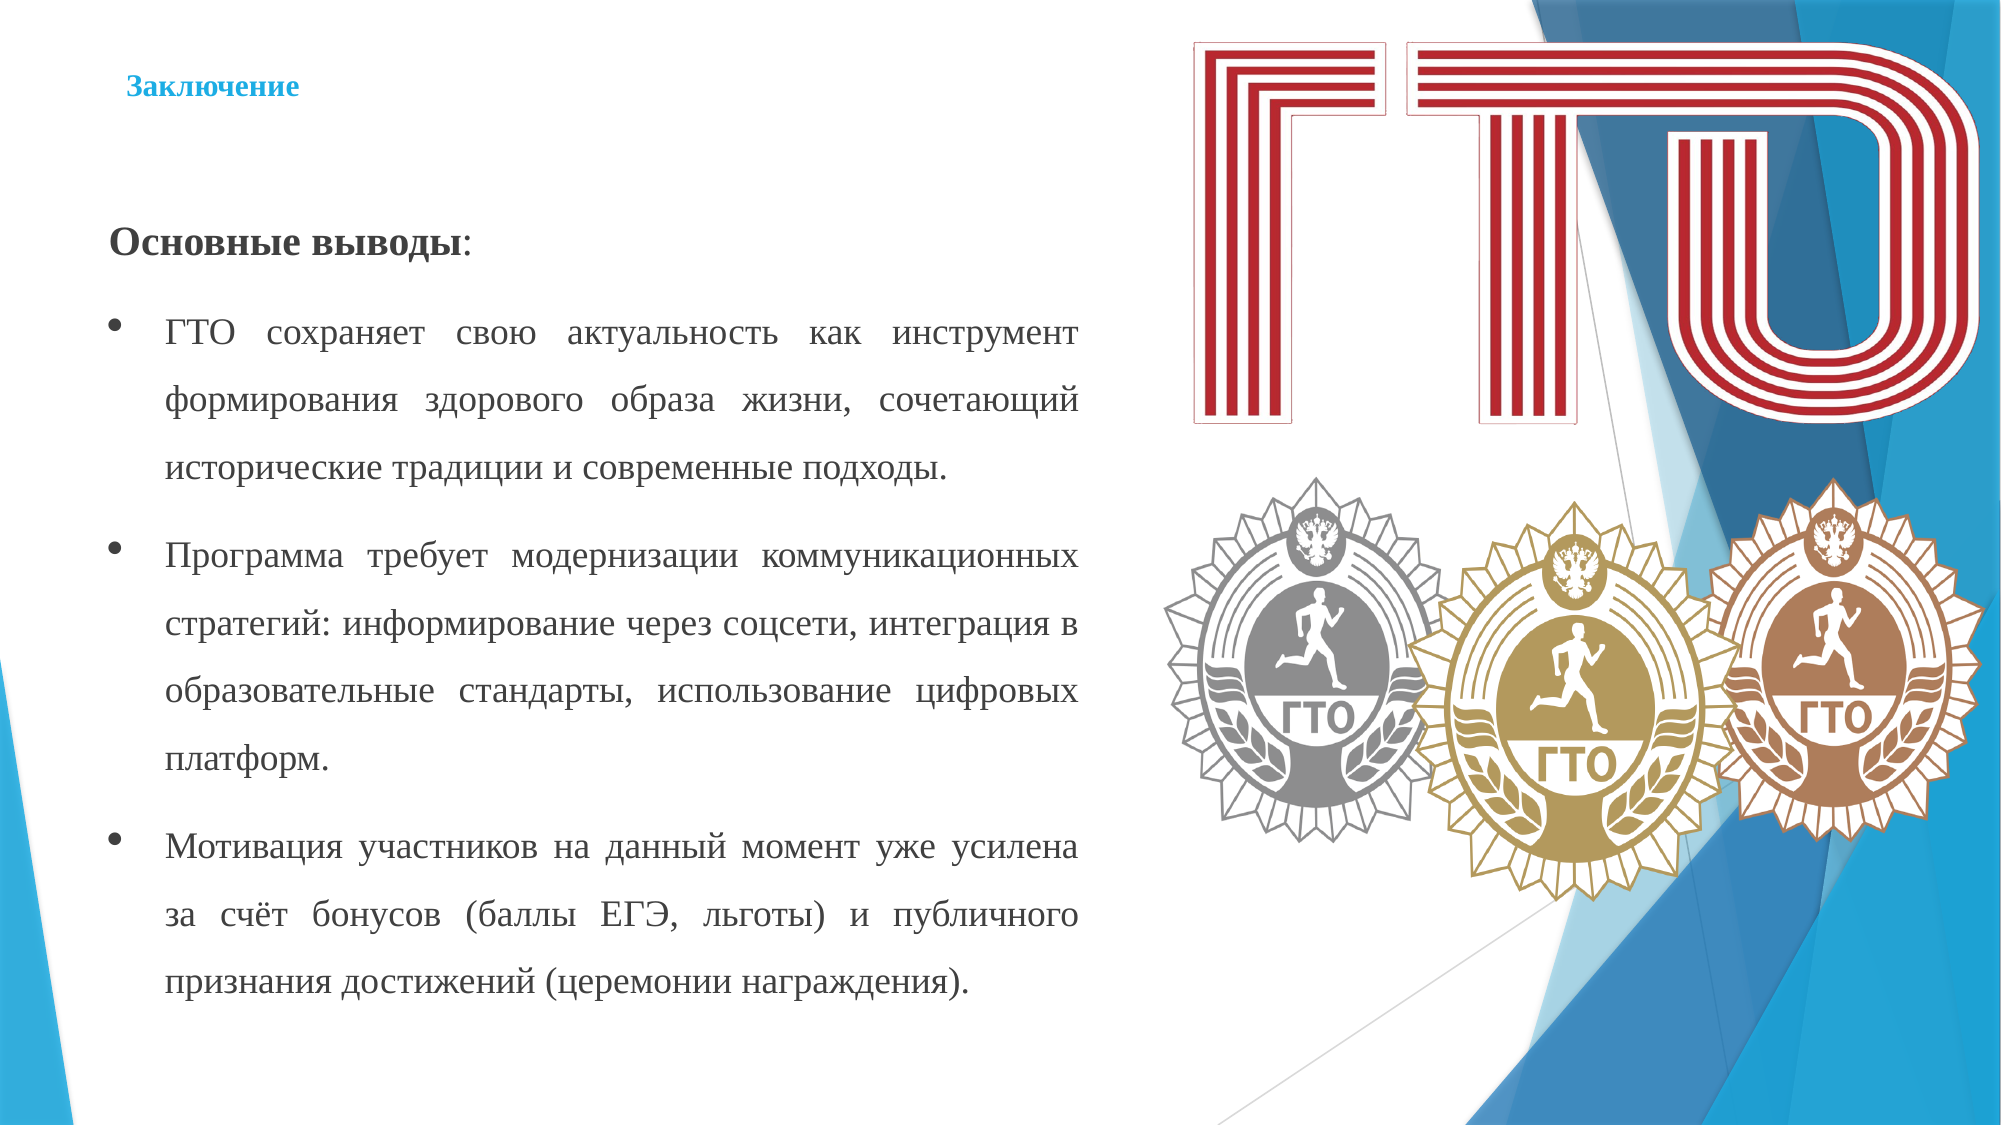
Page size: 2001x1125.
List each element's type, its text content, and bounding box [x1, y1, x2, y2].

picture [1148, 460, 2000, 906]
picture [1132, 0, 2000, 444]
title Заключение [111, 38, 1127, 145]
text_box Основные выводы: ГТО сохраняет свою актуальность как инструмент формирования здорового образа жизни, сочетающий исторические традиции и современные подходы. Программа требует модернизации коммуникационных стратегий: информирование через соцсети, интеграция в образовательные стандарты, использование цифровых платформ. Мотивация участников на данный момент уже усилена за счёт бонусов (баллы ЕГЭ, льготы) и публичного признания достижений (церемонии награждения). [93, 181, 1095, 1009]
